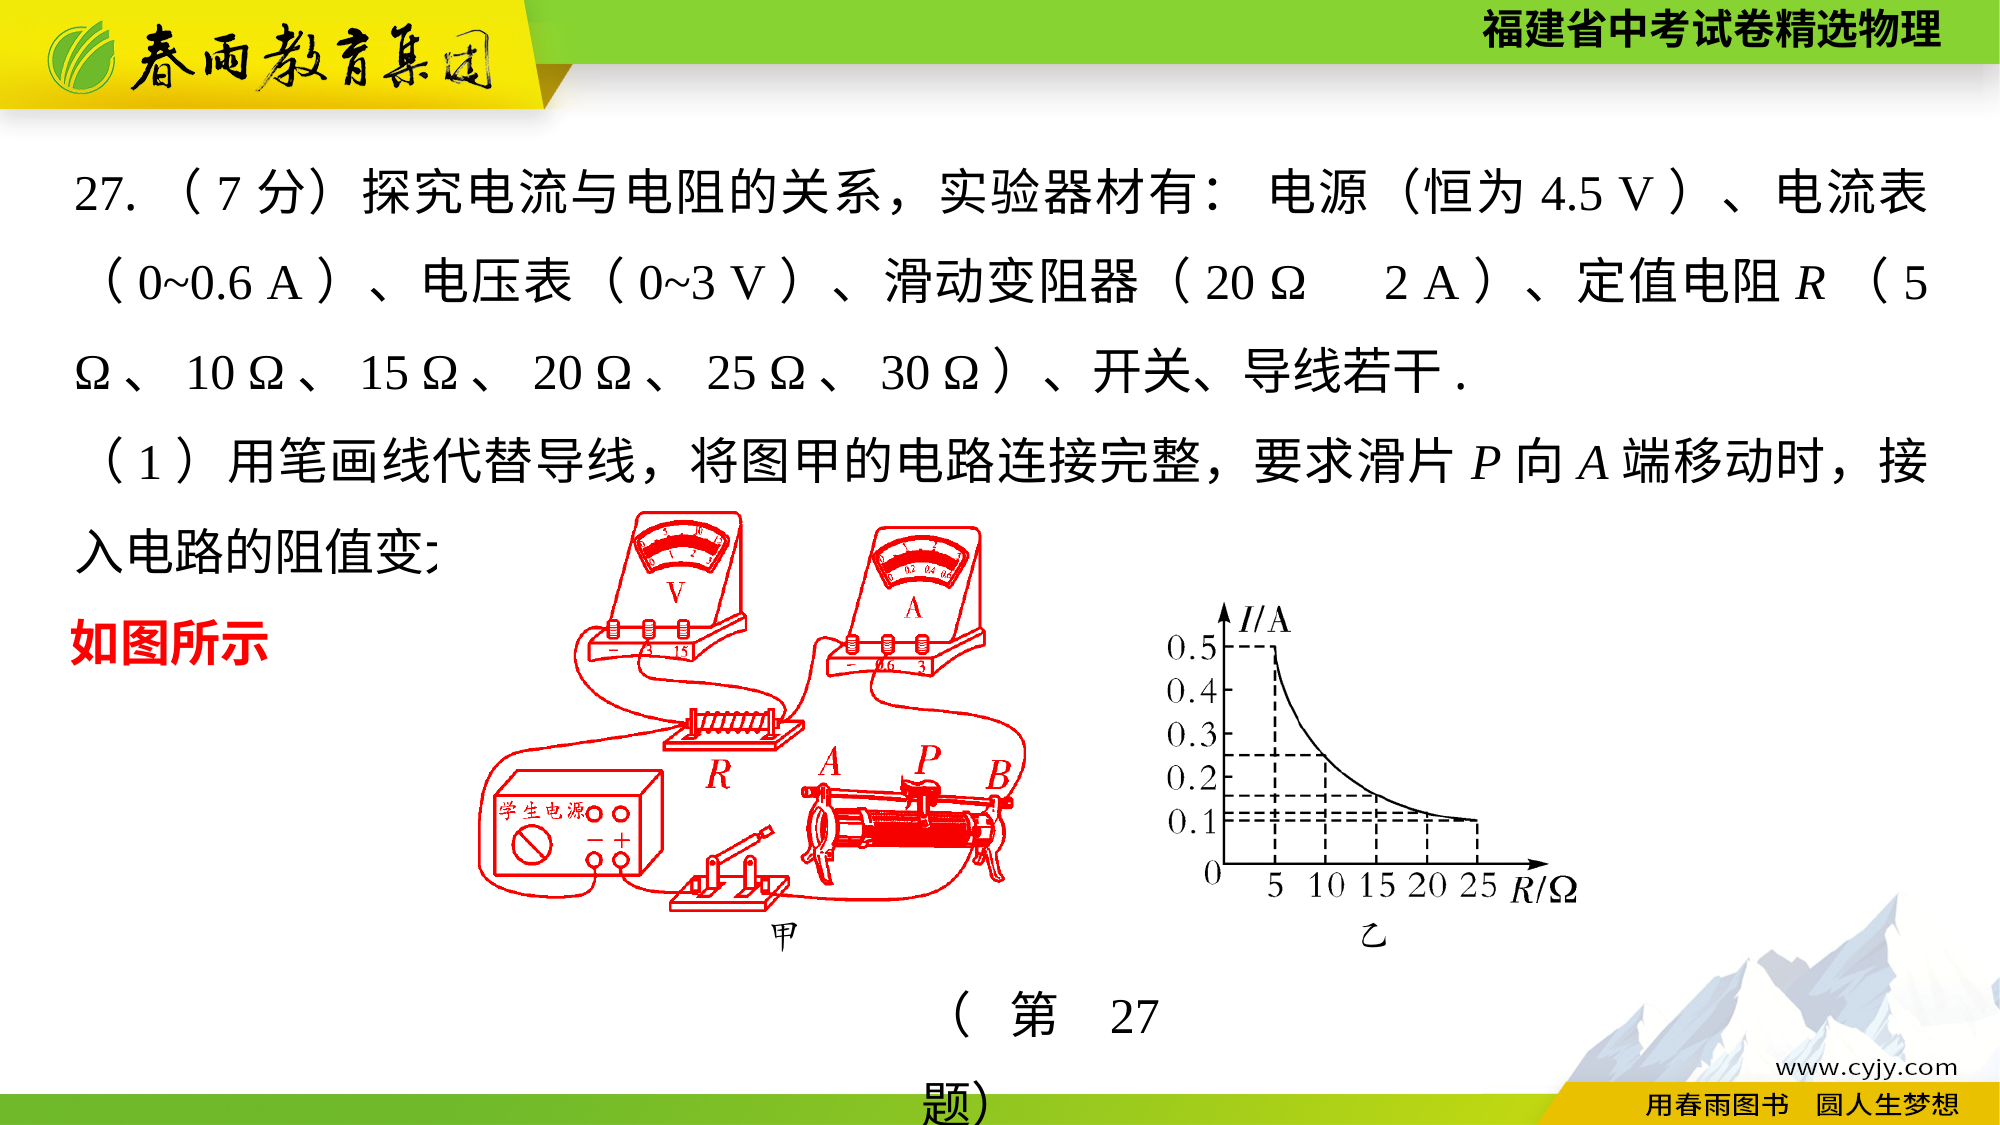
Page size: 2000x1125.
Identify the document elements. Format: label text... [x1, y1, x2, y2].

text_box 如图所示 [55, 574, 285, 679]
picture [0, 0, 2000, 1125]
list 27.（7分）探究电流与电阻的关系，实验器材有： 电源（恒为4.5 V）、电流表（0~0.6 A）、电压表（0~3 V）、滑动变阻器（20 Ω 2 A）、定值电阻R（5 Ω、10 Ω、15 Ω、20 Ω、25 Ω、30 Ω）、开关、导线若干. （1）用笔画线代替导线，将图甲的电路连接完整，要求滑片P向A端移动时，接入电路的阻值变大. [59, 122, 1944, 592]
text_box （第27题） [906, 979, 1187, 1052]
